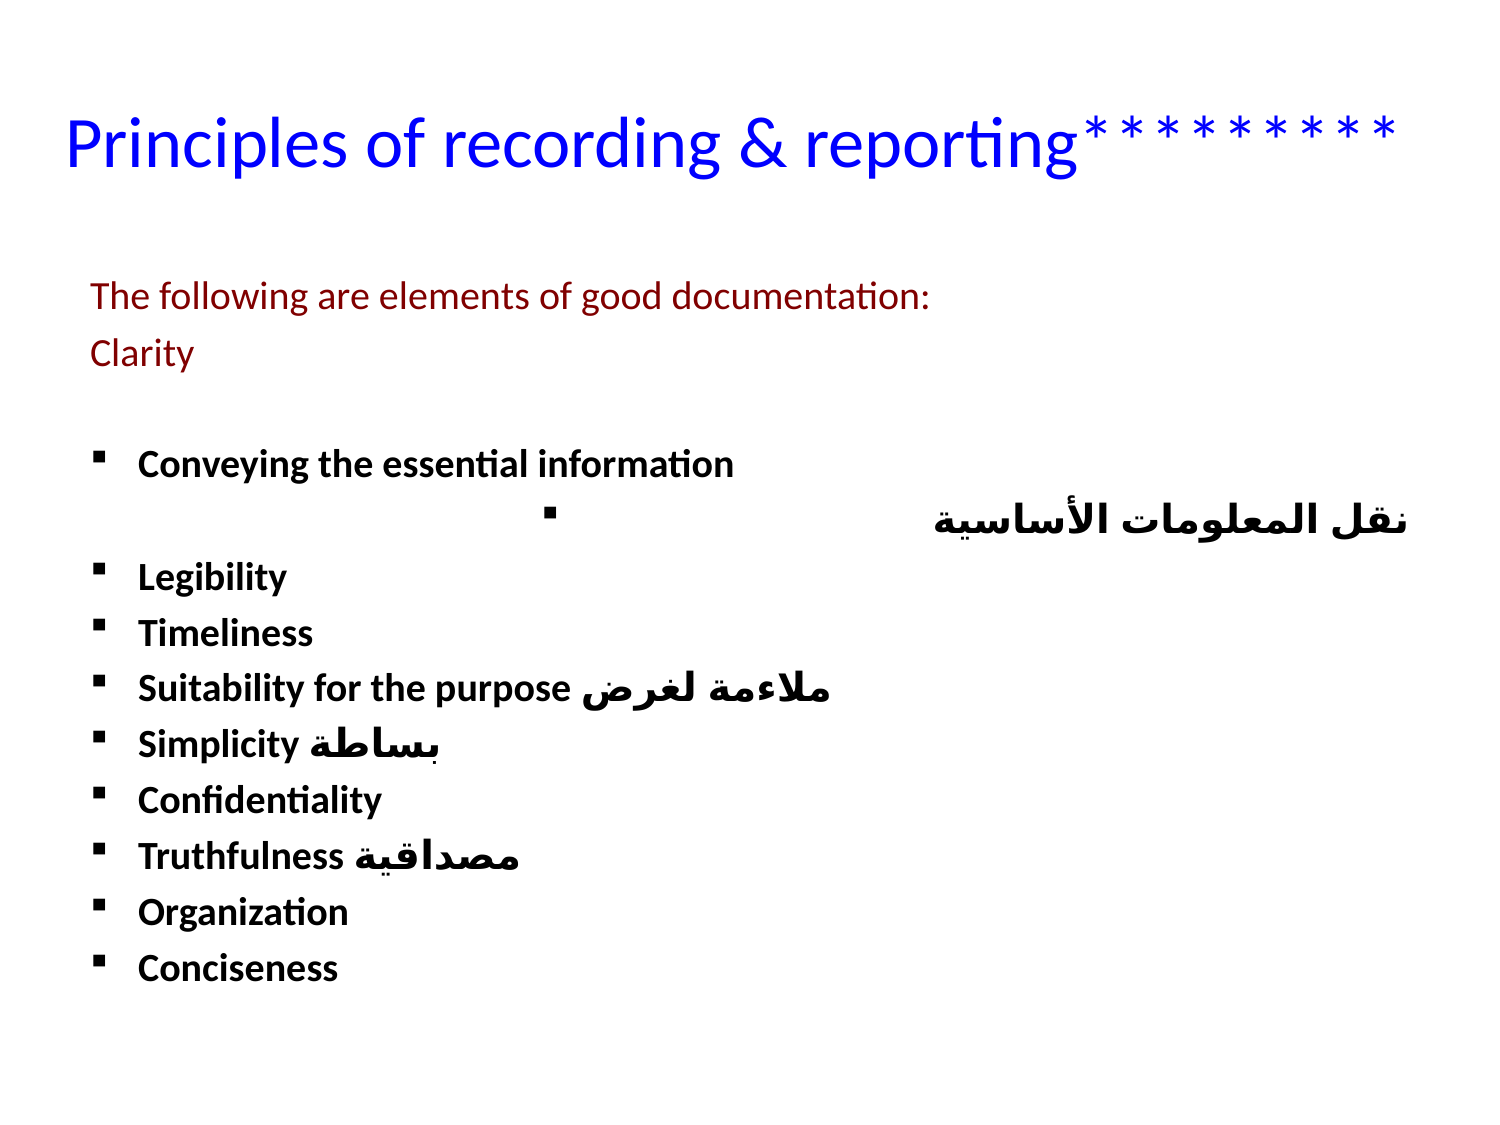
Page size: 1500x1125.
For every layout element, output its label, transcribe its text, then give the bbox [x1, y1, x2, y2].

title Principles of recording & reporting********* [43, 45, 1425, 233]
list The following are elements of good documentation: Clarity Conveying the essential information نقل المعلومات الأساسية Legibility Timeliness Suitability for the purpose ملاءمة لغرض Simplicity بساطة Confidentiality Truthfulness مصداقية Organization Conciseness [75, 262, 1425, 1005]
